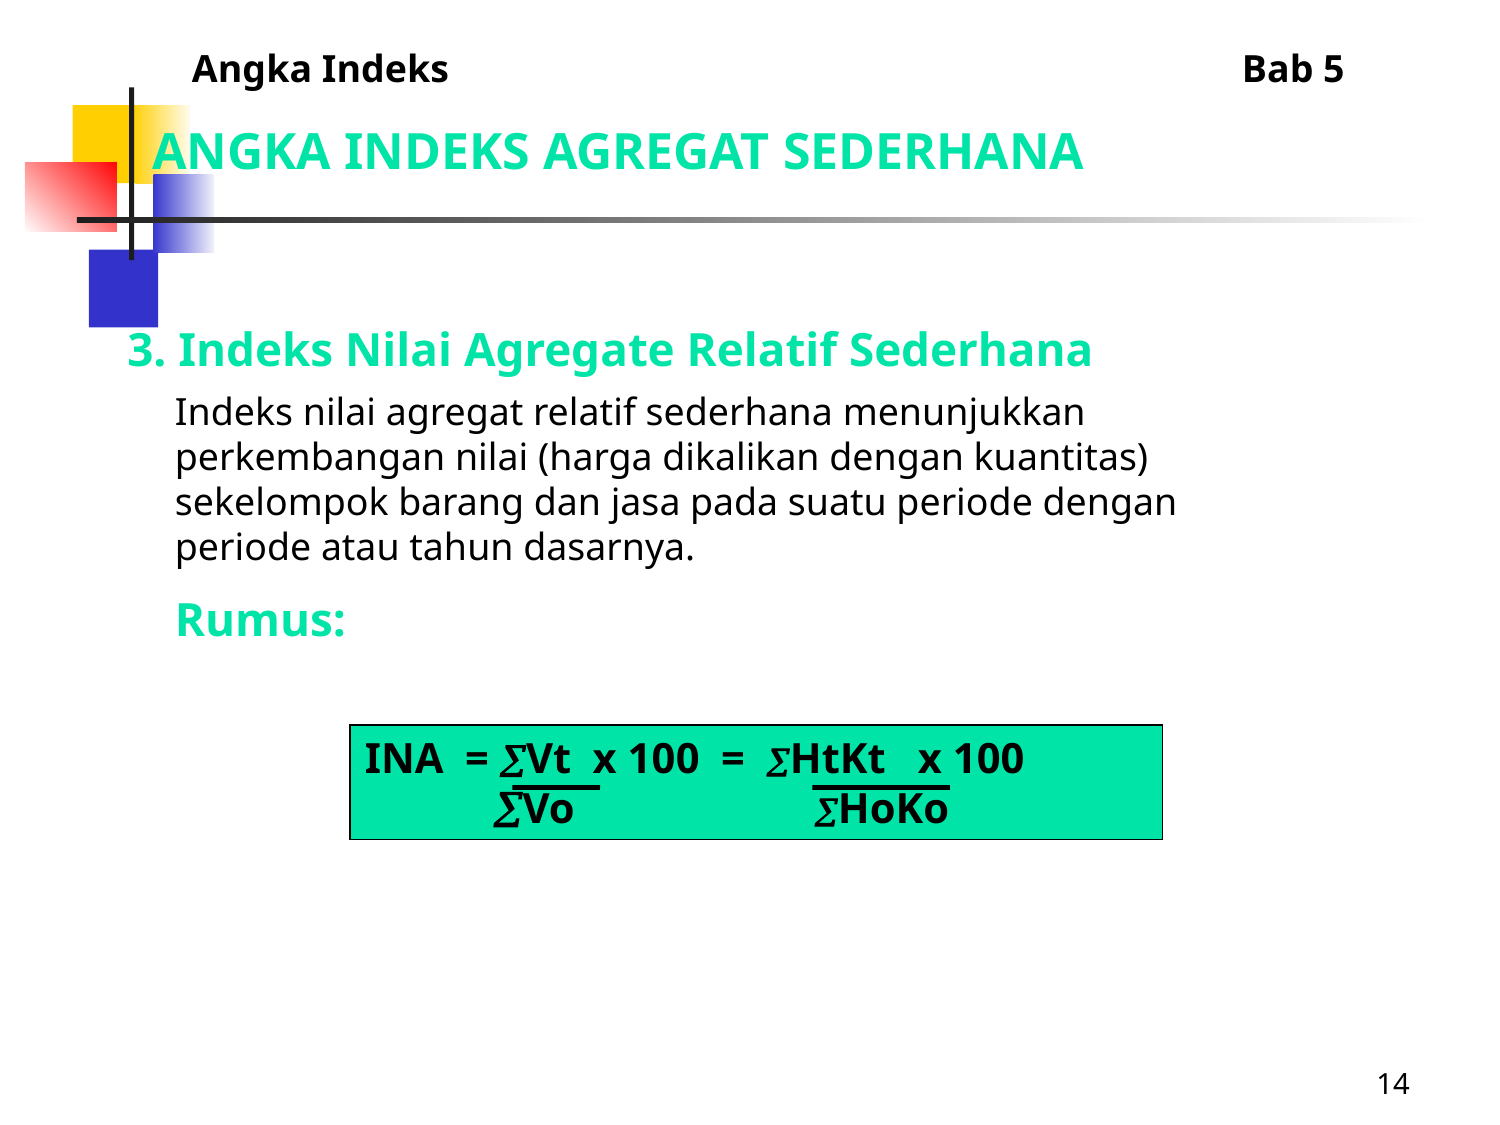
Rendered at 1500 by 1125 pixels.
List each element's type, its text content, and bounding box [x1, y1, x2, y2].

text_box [349, 724, 1163, 842]
text_box 3. Indeks Nilai Agregate Relatif Sederhana Indeks nilai agregat relatif sederhana menunjukkan perkembangan nilai (harga dikalikan dengan kuantitas) sekelompok barang dan jasa pada suatu periode dengan periode atau tahun dasarnya. Rumus: [112, 313, 1313, 654]
text_box Angka Indeks Bab 5 [177, 37, 1360, 98]
slide_number 14 [1112, 1037, 1426, 1113]
text_box ANGKA INDEKS AGREGAT SEDERHANA [137, 112, 1325, 188]
